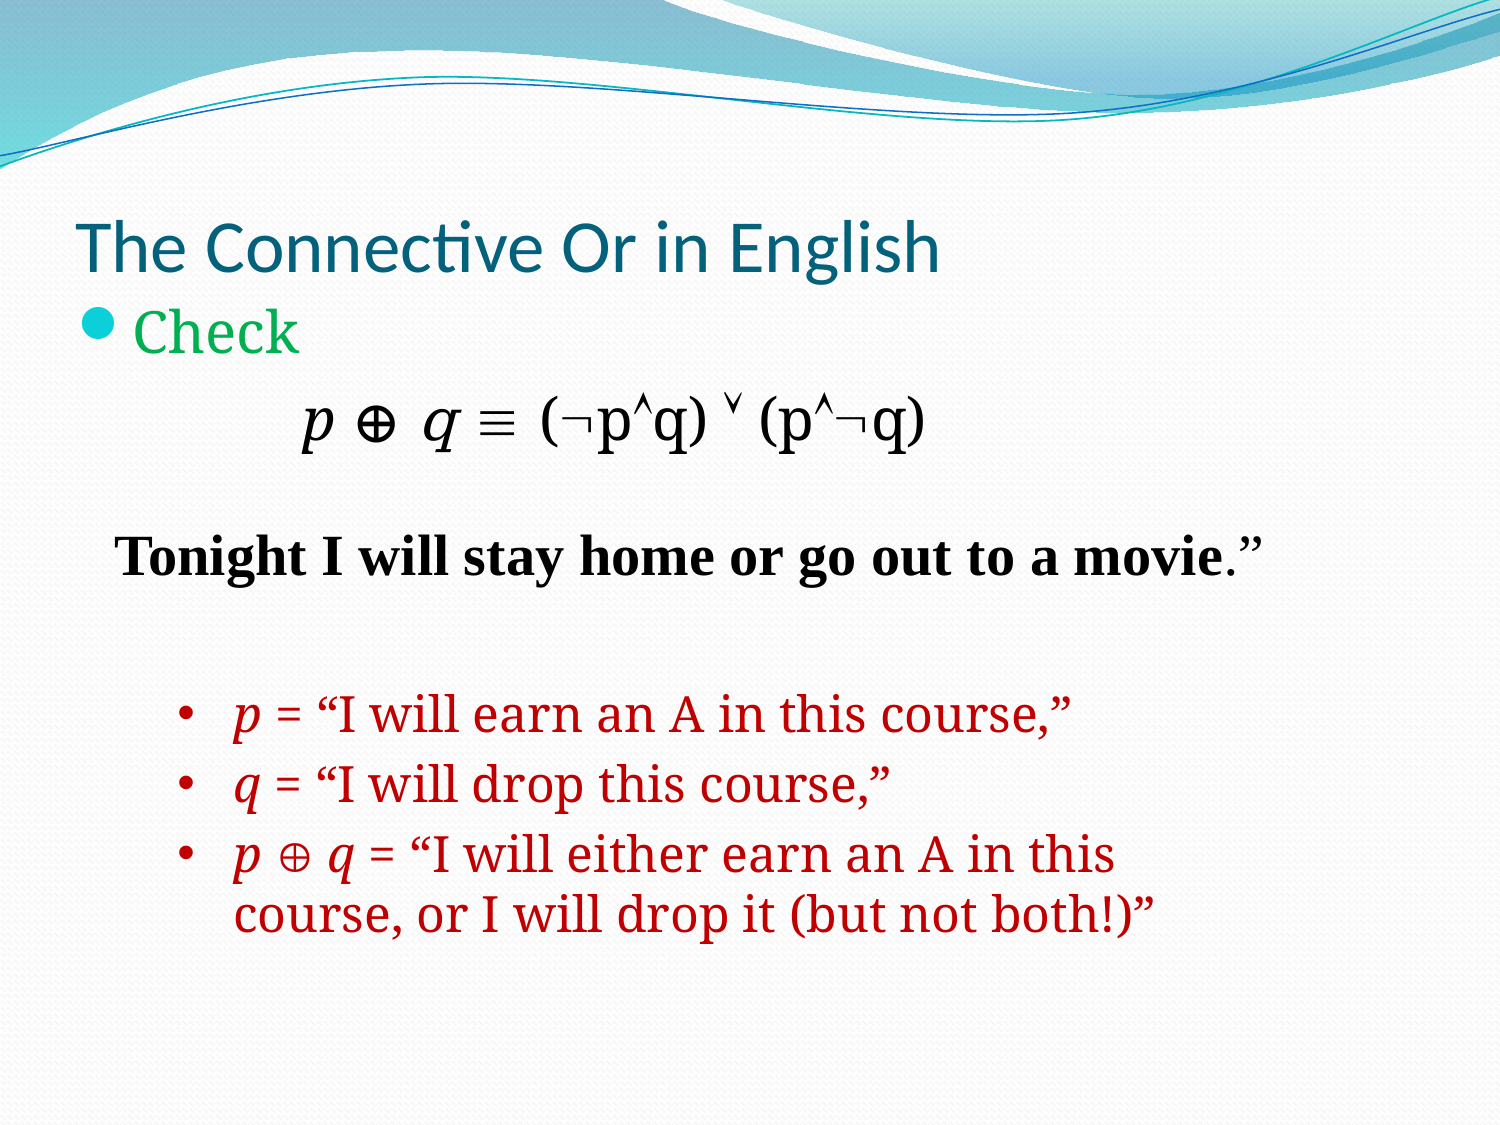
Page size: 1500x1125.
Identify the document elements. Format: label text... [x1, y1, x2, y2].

title The Connective Or in English [75, 99, 1425, 288]
list Check [62, 287, 1413, 1008]
text_box p = “I will earn an A in this course,” q = “I will drop this course,” p  q = “I will either earn an A in this course, or I will drop it (but not both!)” [162, 674, 1288, 950]
text_box p ⊕ q  (pq)  (pq) [287, 375, 1150, 460]
text_box Tonight I will stay home or go out to a movie.” [99, 509, 1338, 595]
